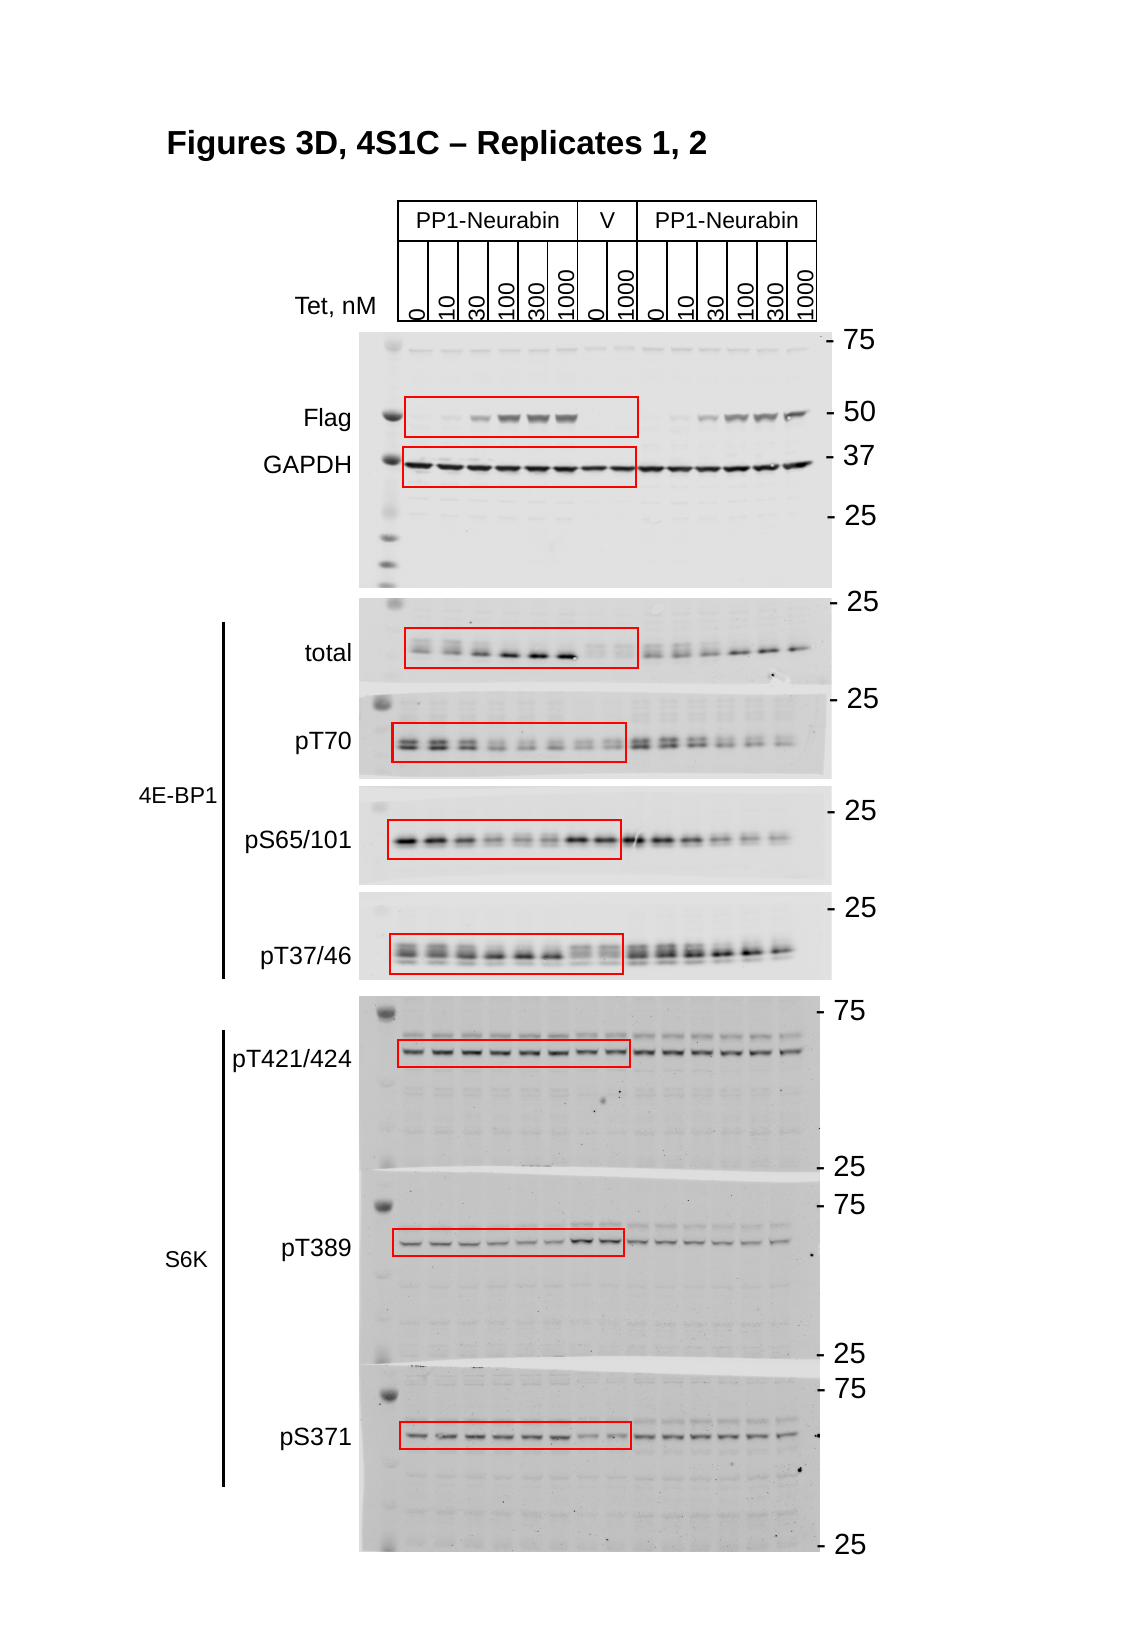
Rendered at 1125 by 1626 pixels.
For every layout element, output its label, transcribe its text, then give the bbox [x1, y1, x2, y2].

table_cell 0 [399, 242, 427, 320]
table_cell 10 [429, 242, 457, 320]
table_cell 10 [668, 242, 696, 320]
text_box - 25 [821, 1326, 882, 1362]
text_box S6K [149, 1237, 222, 1280]
picture [358, 892, 833, 981]
picture [358, 786, 833, 886]
table_cell 300 [758, 242, 786, 320]
text_box - 75 [810, 313, 891, 363]
text_box - 75 [800, 983, 882, 1034]
table_cell 300 [519, 242, 547, 320]
text_box - 25 [833, 488, 892, 539]
text_box - 25 [811, 880, 892, 931]
text_box - 75 [821, 1362, 882, 1412]
table_cell 30 [698, 242, 726, 320]
text_box - 25 [814, 575, 895, 625]
text_box pT70 [280, 716, 358, 762]
table_cell 1000 [608, 242, 636, 320]
text_box Figures 3D, 4S1C – Replicates 1, 2 [151, 114, 724, 169]
text_box pS65/101 [229, 815, 358, 861]
text_box pT389 [266, 1223, 358, 1269]
text_box pS371 [264, 1412, 358, 1458]
text_box - 75 [821, 1178, 882, 1228]
text_box - 25 [801, 1517, 882, 1568]
table_cell 1000 [788, 242, 816, 320]
text_box - 50 [833, 384, 892, 435]
table_cell 30 [459, 242, 487, 320]
table_header PP1-Neurabin [399, 202, 577, 240]
table_header PP1-Neurabin [638, 202, 816, 240]
text_box - 37 [833, 429, 891, 479]
text_box Tet, nM [279, 281, 392, 327]
table_cell 0 [638, 242, 666, 320]
text_box Flag [288, 394, 358, 439]
table_cell 1000 [548, 242, 577, 320]
picture [358, 598, 833, 780]
table_header V [578, 202, 636, 240]
table_cell 100 [489, 242, 517, 320]
picture [358, 996, 821, 1553]
text_box 4E-BP1 [123, 772, 222, 816]
text_box pT421/424 [217, 1034, 222, 1080]
text_box GAPDH [248, 441, 358, 487]
table_cell 0 [578, 242, 606, 320]
table_cell 100 [728, 242, 756, 320]
text_box pT421/424 [225, 1034, 358, 1080]
text_box - 25 [833, 671, 895, 722]
text_box - 25 [811, 784, 892, 834]
picture [358, 331, 833, 589]
text_box pT37/46 [245, 932, 358, 977]
text_box 4E-BP1 [225, 772, 233, 816]
text_box total [290, 629, 358, 674]
text_box - 25 [821, 1140, 882, 1178]
